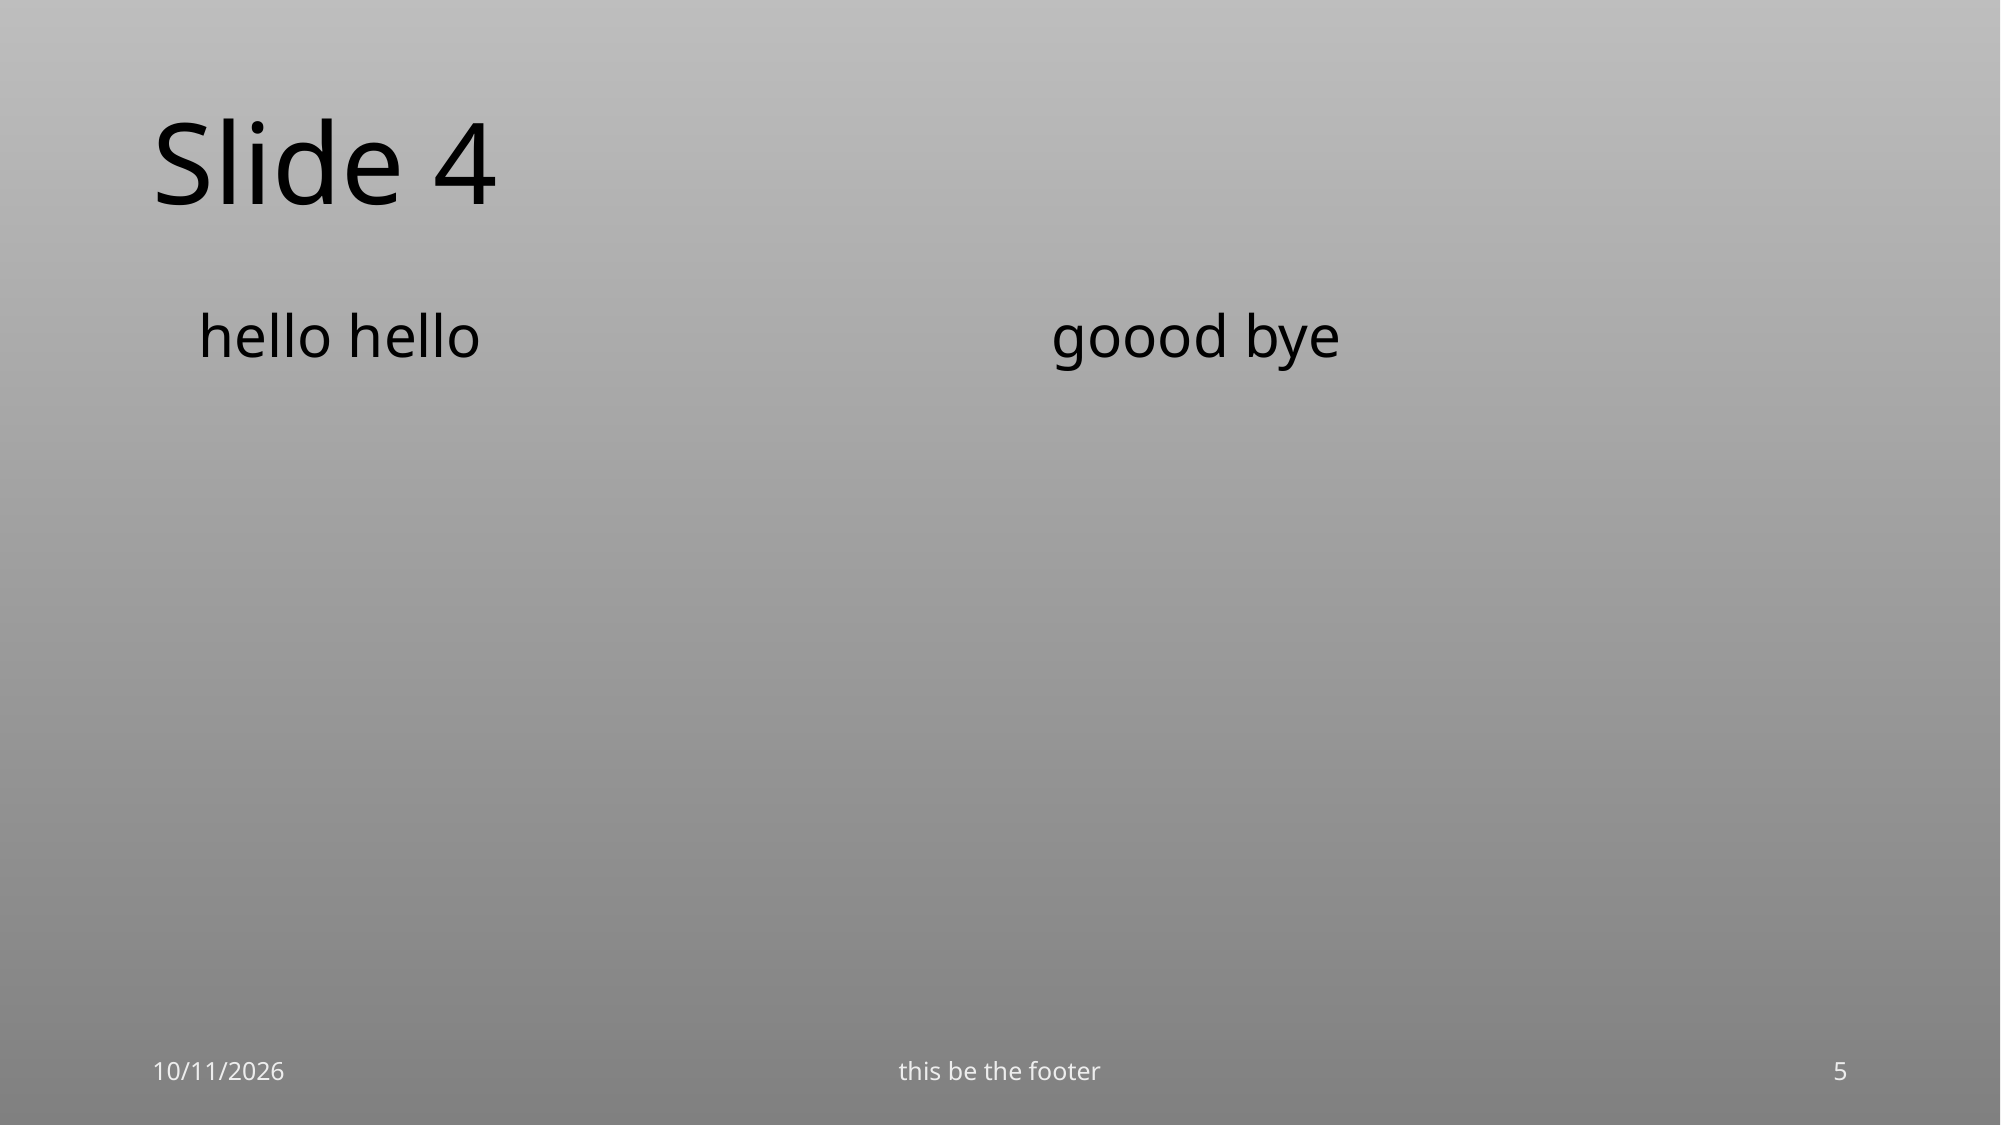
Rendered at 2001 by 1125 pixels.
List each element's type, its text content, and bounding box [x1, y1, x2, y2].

picture [0, 0, 2001, 1125]
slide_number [137, 1042, 588, 1103]
slide_number ‹#› [1412, 1042, 1863, 1103]
list hello hello [183, 299, 1009, 1014]
list goood bye [1036, 299, 1863, 1014]
title Slide 4 [137, 59, 1863, 278]
footer this be the footer [662, 1042, 1338, 1103]
